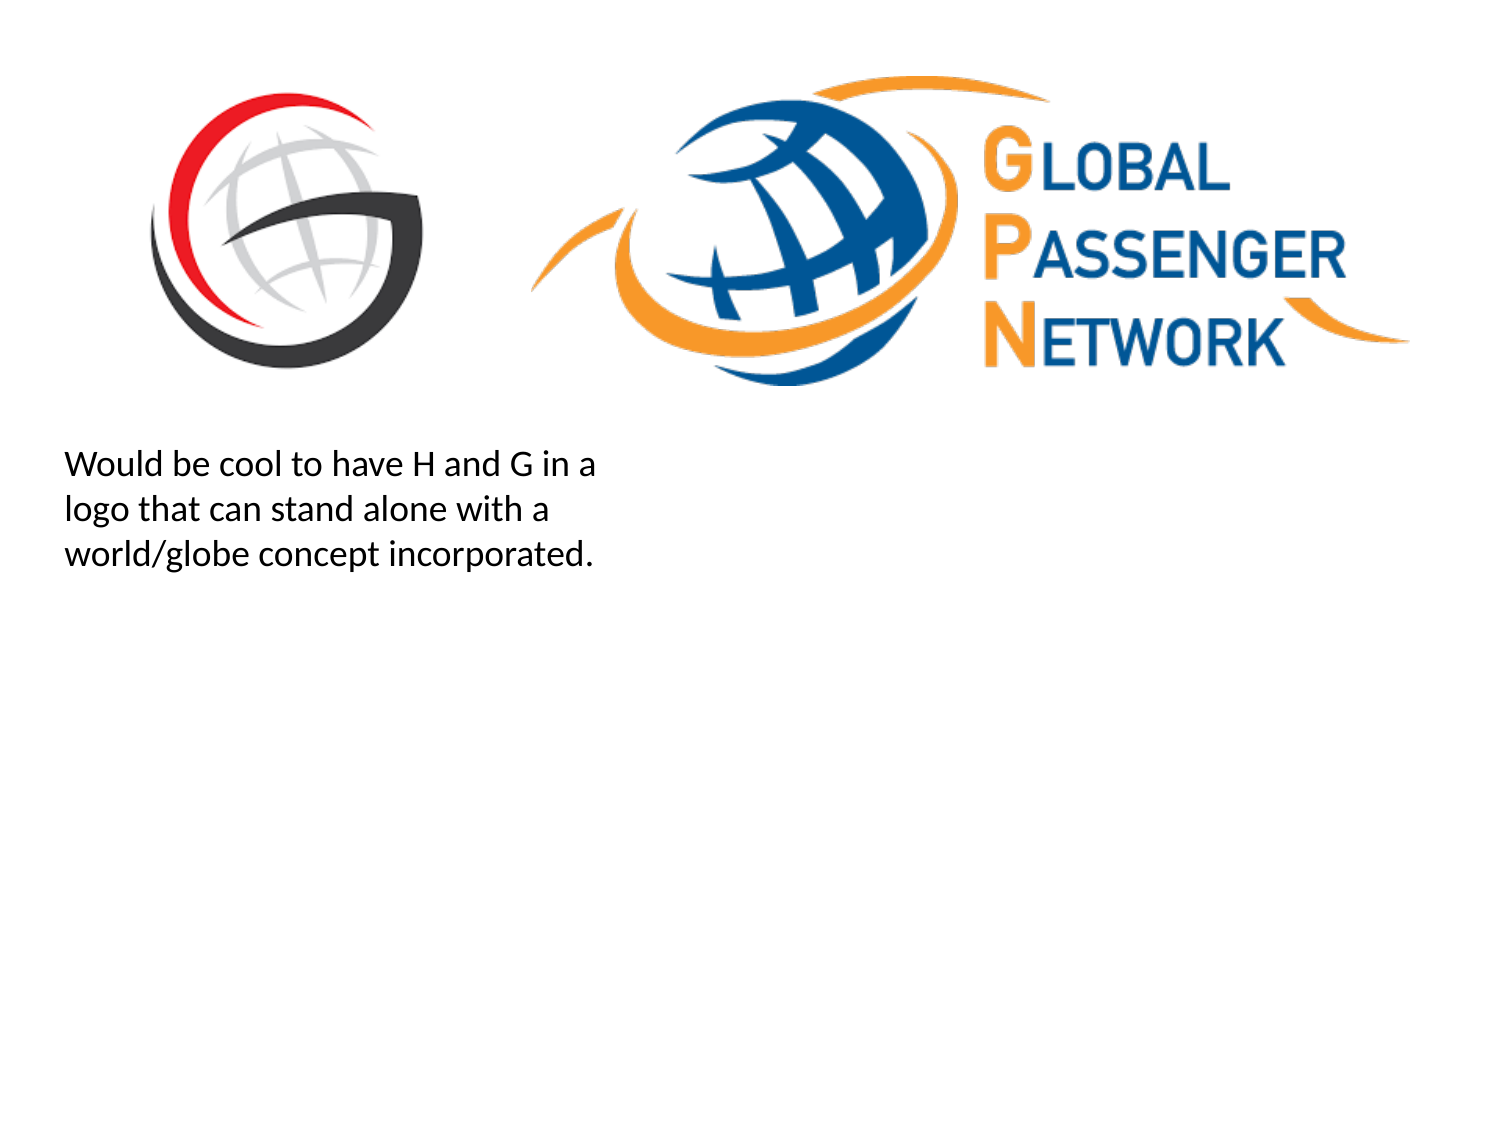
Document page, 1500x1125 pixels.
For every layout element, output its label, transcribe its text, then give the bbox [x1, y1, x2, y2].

picture [111, 55, 463, 407]
picture [531, 76, 1410, 386]
text_box Would be cool to have H and G in a logo that can stand alone with a world/globe concept incorporated. [49, 431, 625, 582]
